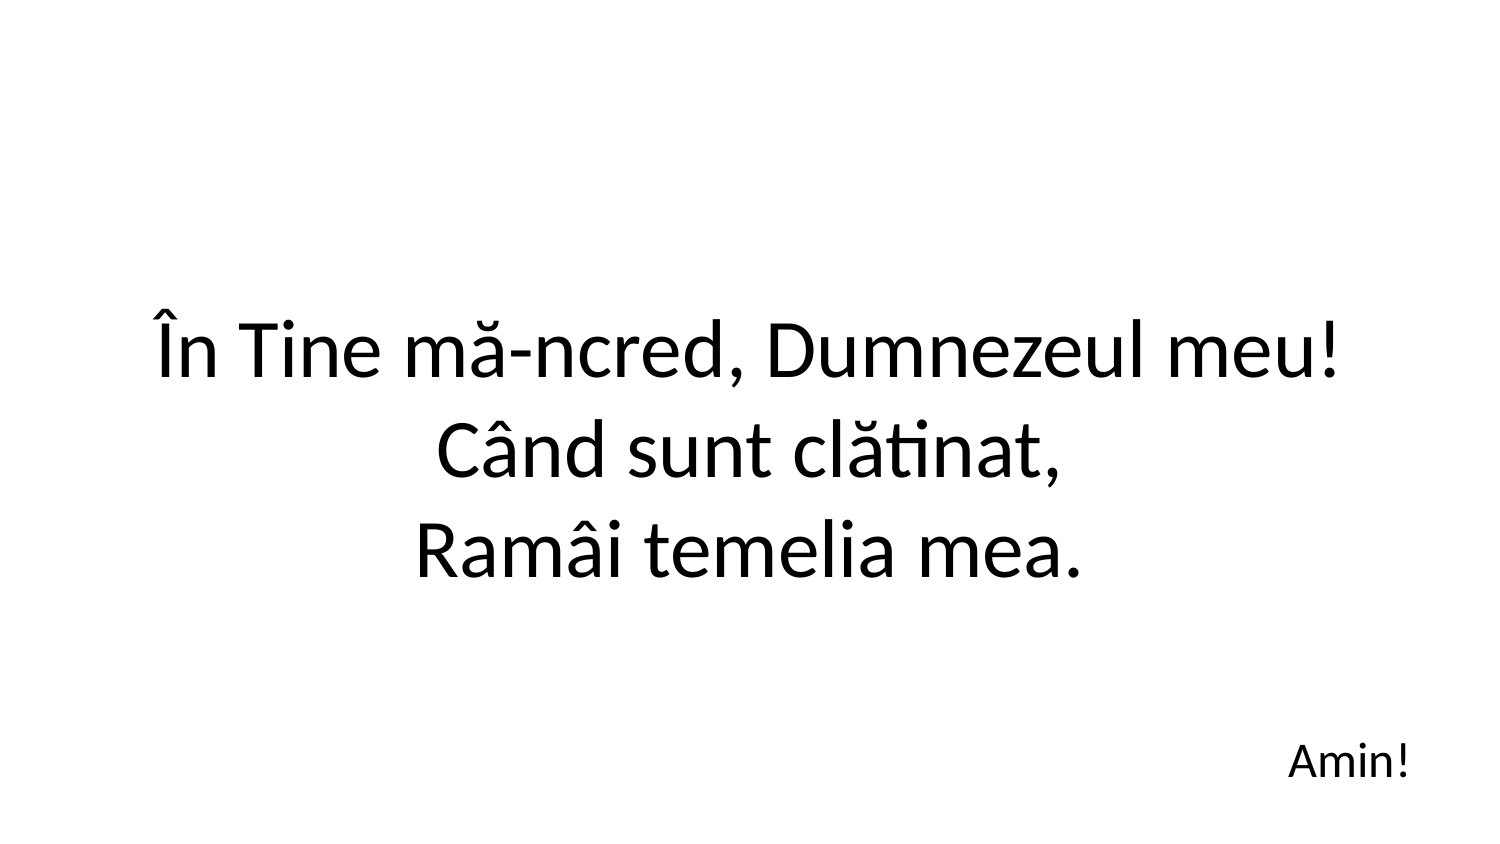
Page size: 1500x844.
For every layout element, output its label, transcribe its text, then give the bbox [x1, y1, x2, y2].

text_box În Tine mă-ncred, Dumnezeul meu! Când sunt clătinat, Ramâi temelia mea. [140, 242, 1360, 602]
text_box Amin! [1273, 674, 1427, 795]
